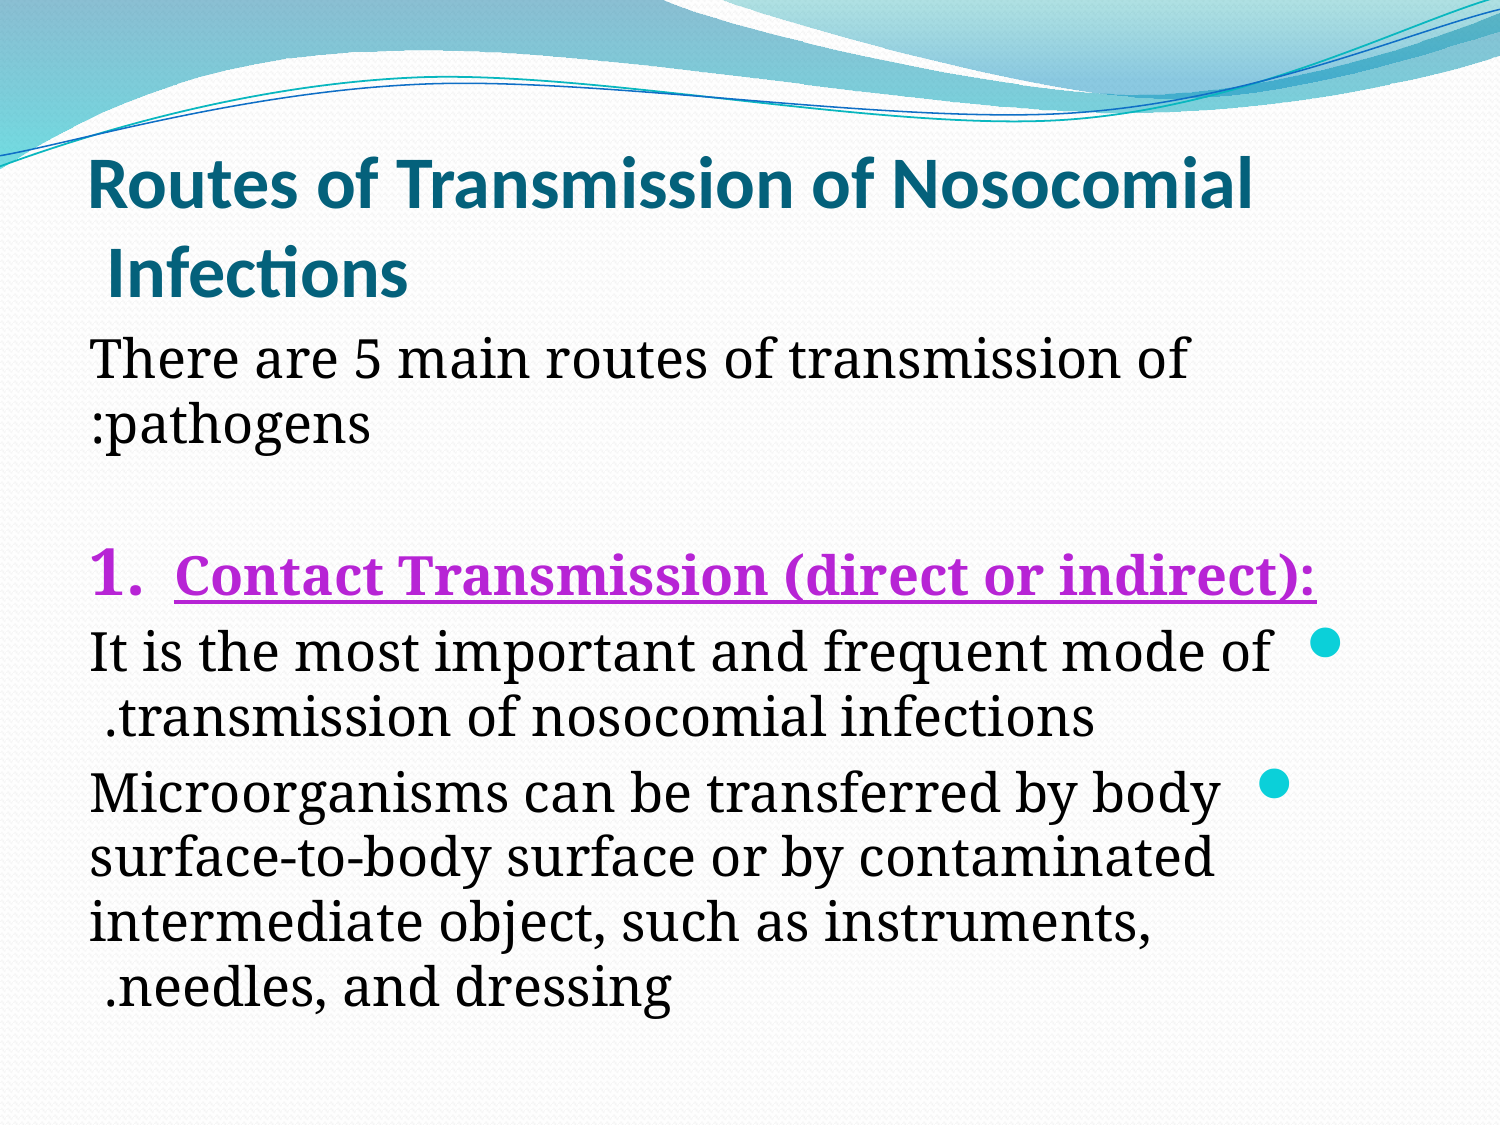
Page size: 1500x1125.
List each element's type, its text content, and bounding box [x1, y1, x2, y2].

list There are 5 main routes of transmission of pathogens: Contact Transmission (direct or indirect): It is the most important and frequent mode of transmission of nosocomial infections. Microorganisms can be transferred by body surface-to-body surface or by contaminated intermediate object, such as instruments, needles, and dressing. [75, 317, 1425, 1038]
title Routes of Transmission of Nosocomial Infections [87, 125, 1438, 313]
